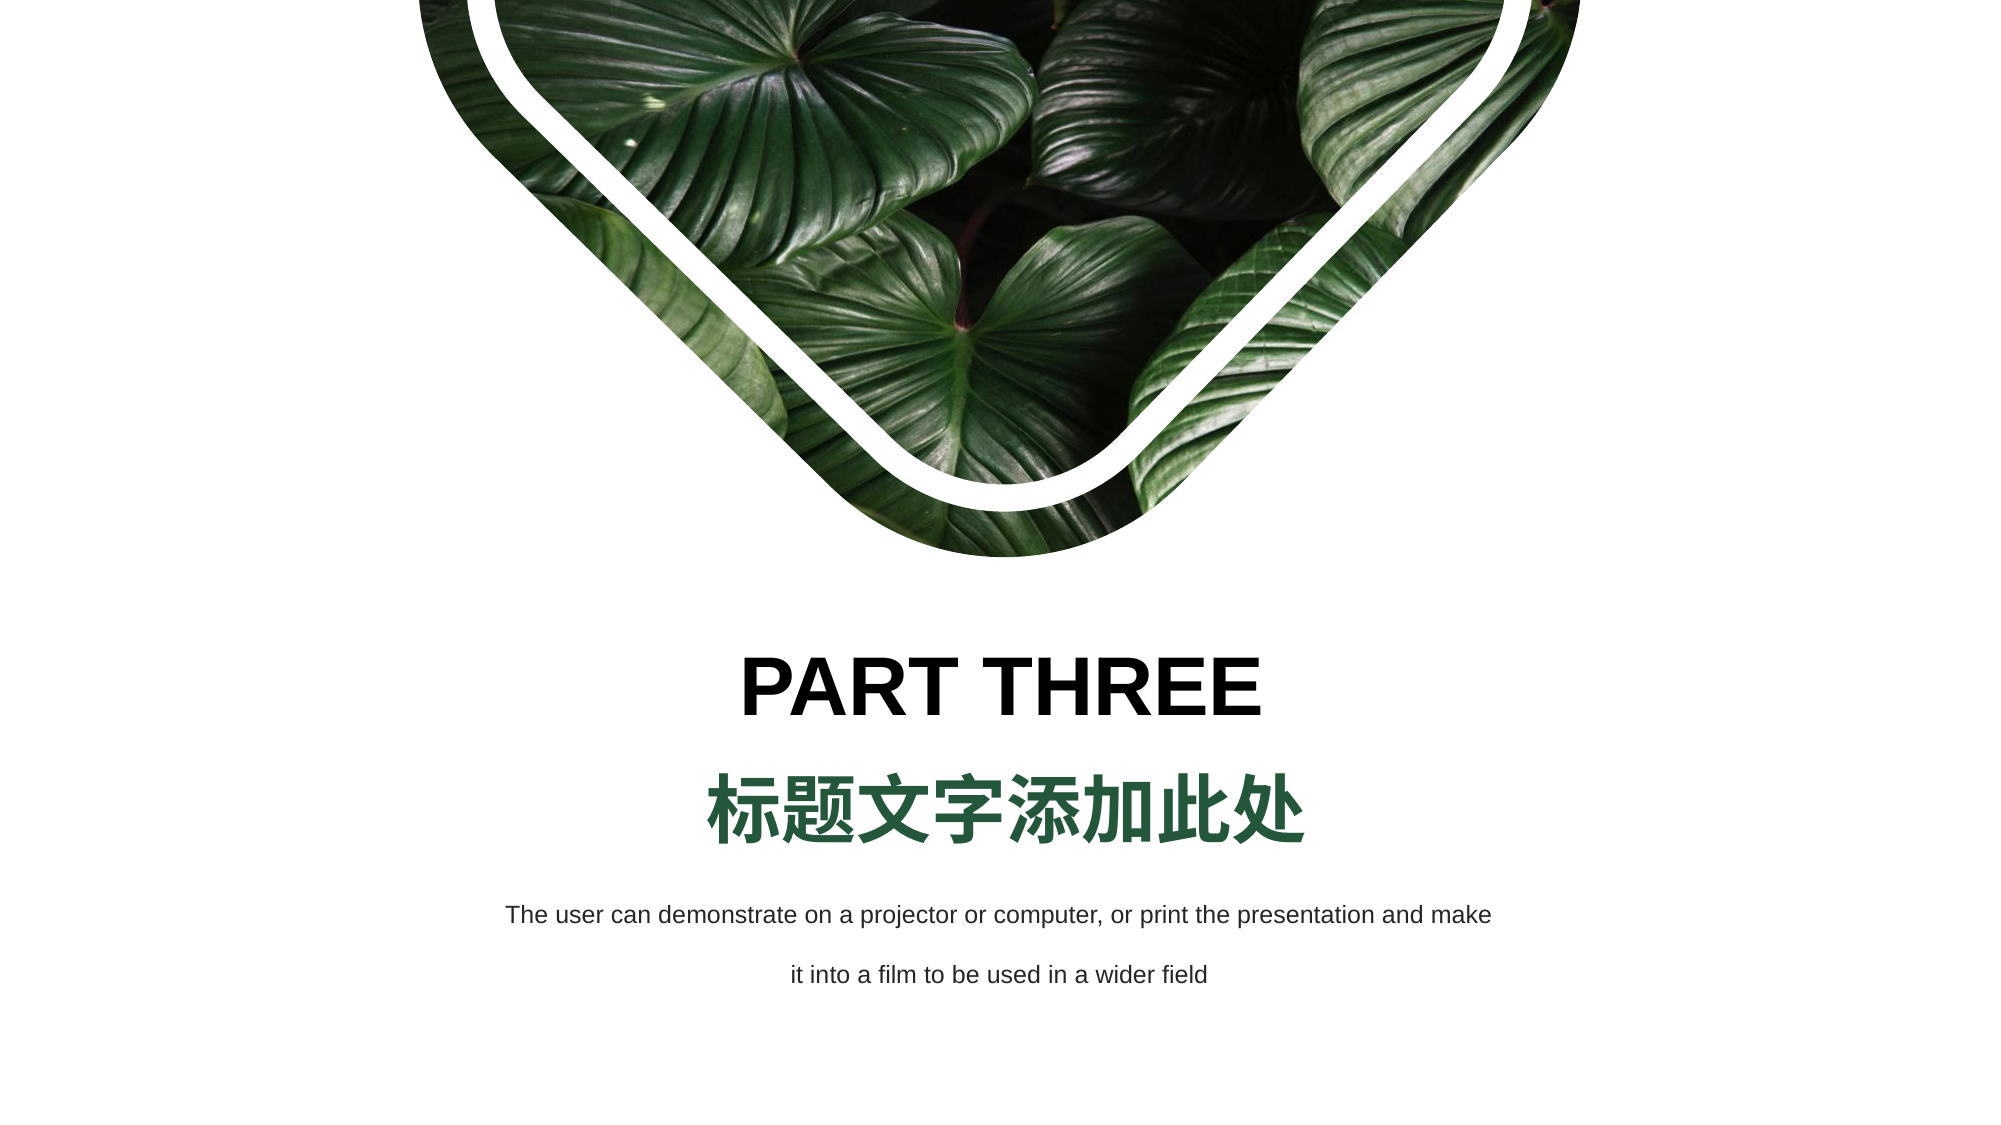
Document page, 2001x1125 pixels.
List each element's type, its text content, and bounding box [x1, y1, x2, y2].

text_box PART THREE [720, 624, 1284, 740]
text_box The user can demonstrate on a projector or computer, or print the presentation and make it into a film to be used in a wider field [489, 860, 1511, 996]
text_box 标题文字添加此处 [691, 754, 1321, 860]
picture [418, 0, 1581, 558]
